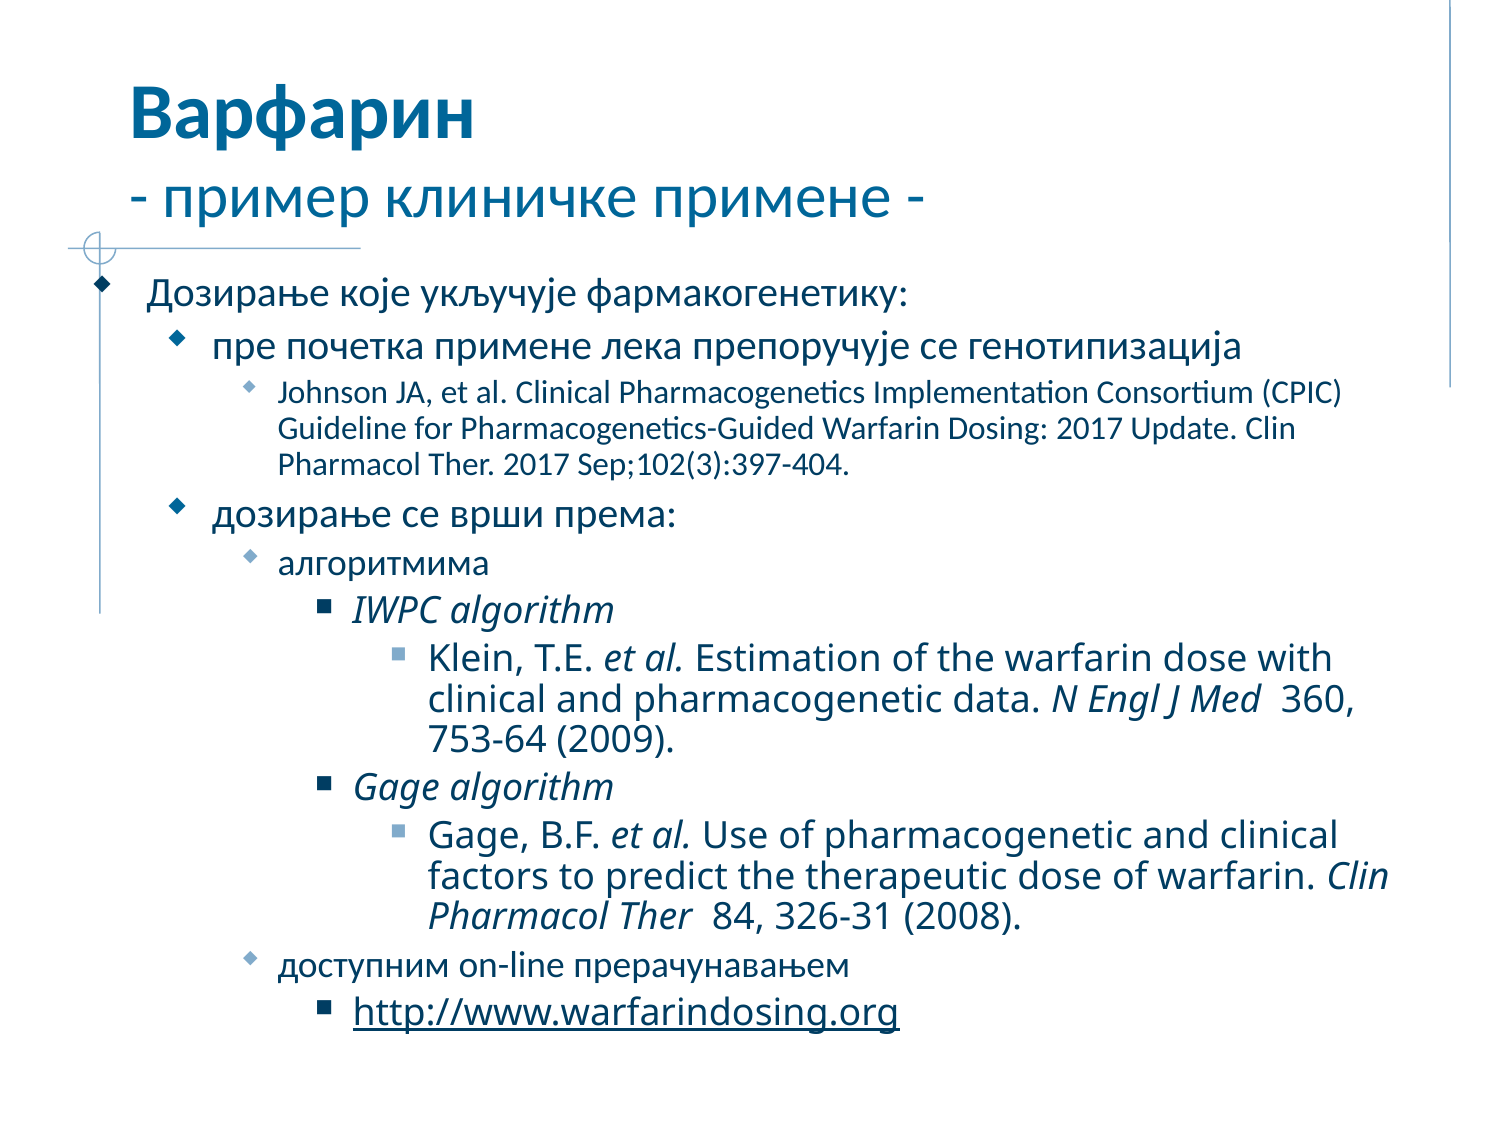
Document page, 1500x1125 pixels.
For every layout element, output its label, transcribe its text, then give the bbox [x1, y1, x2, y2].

list Дозирање које укључује фармакогенетику: пре почетка примене лека препоручује се генотипизација Johnson JA, et al. Clinical Pharmacogenetics Implementation Consortium (CPIC) Guideline for Pharmacogenetics-Guided Warfarin Dosing: 2017 Update. Clin Pharmacol Ther. 2017 Sep;102(3):397-404. дозирање се врши према: алгоритмима IWPC algorithm Klein, T.E. et al. Estimation of the warfarin dose with clinical and pharmacogenetic data. N Engl J Med 360, 753-64 (2009). Gage algorithm Gage, B.F. et al. Use of pharmacogenetic and clinical factors to predict the therapeutic dose of warfarin. Clin Pharmacol Ther 84, 326-31 (2008). доступним on-line прерачунавањем http://www.warfarindosing.org [74, 262, 1448, 1024]
title Варфарин - пример клиничке примене - [113, 49, 1436, 238]
